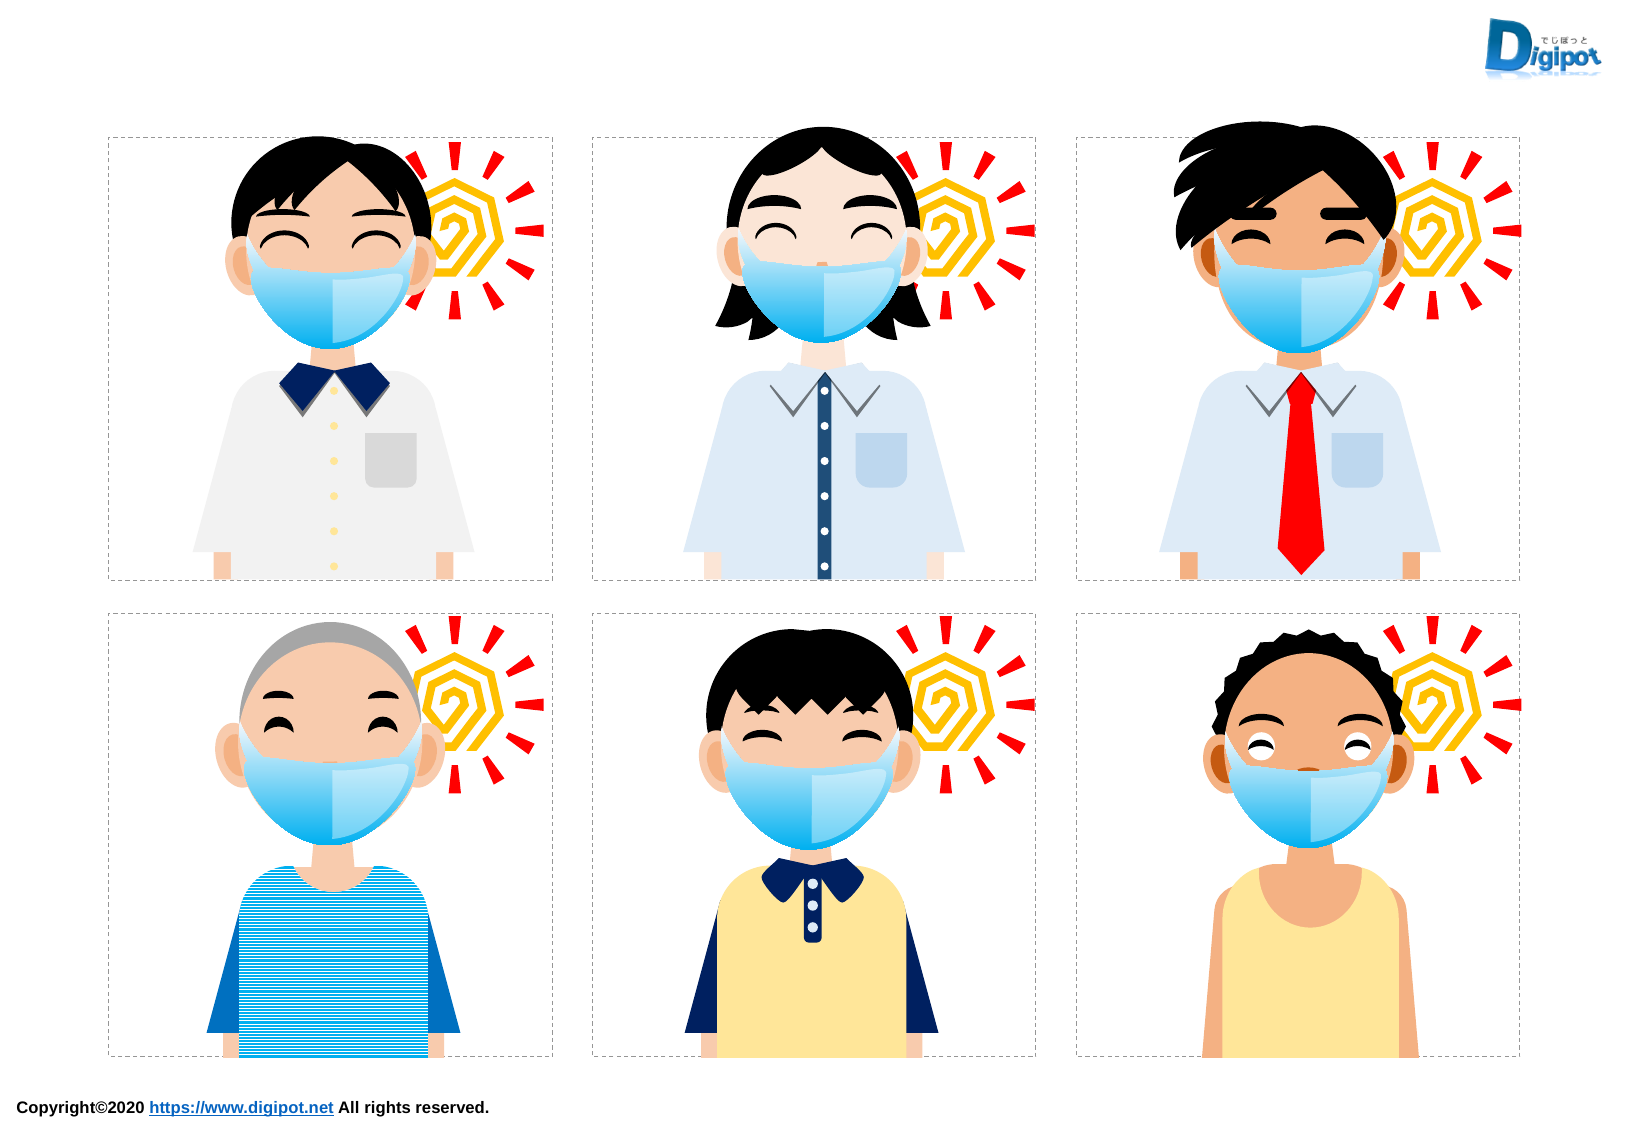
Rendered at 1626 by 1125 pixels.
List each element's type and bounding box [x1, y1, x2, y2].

text_box [192, 136, 544, 580]
picture [1485, 18, 1602, 82]
text_box [1203, 616, 1522, 1061]
text_box [1155, 97, 1522, 580]
text_box [682, 126, 1035, 580]
text_box [684, 616, 1035, 1058]
text_box [206, 616, 544, 1058]
